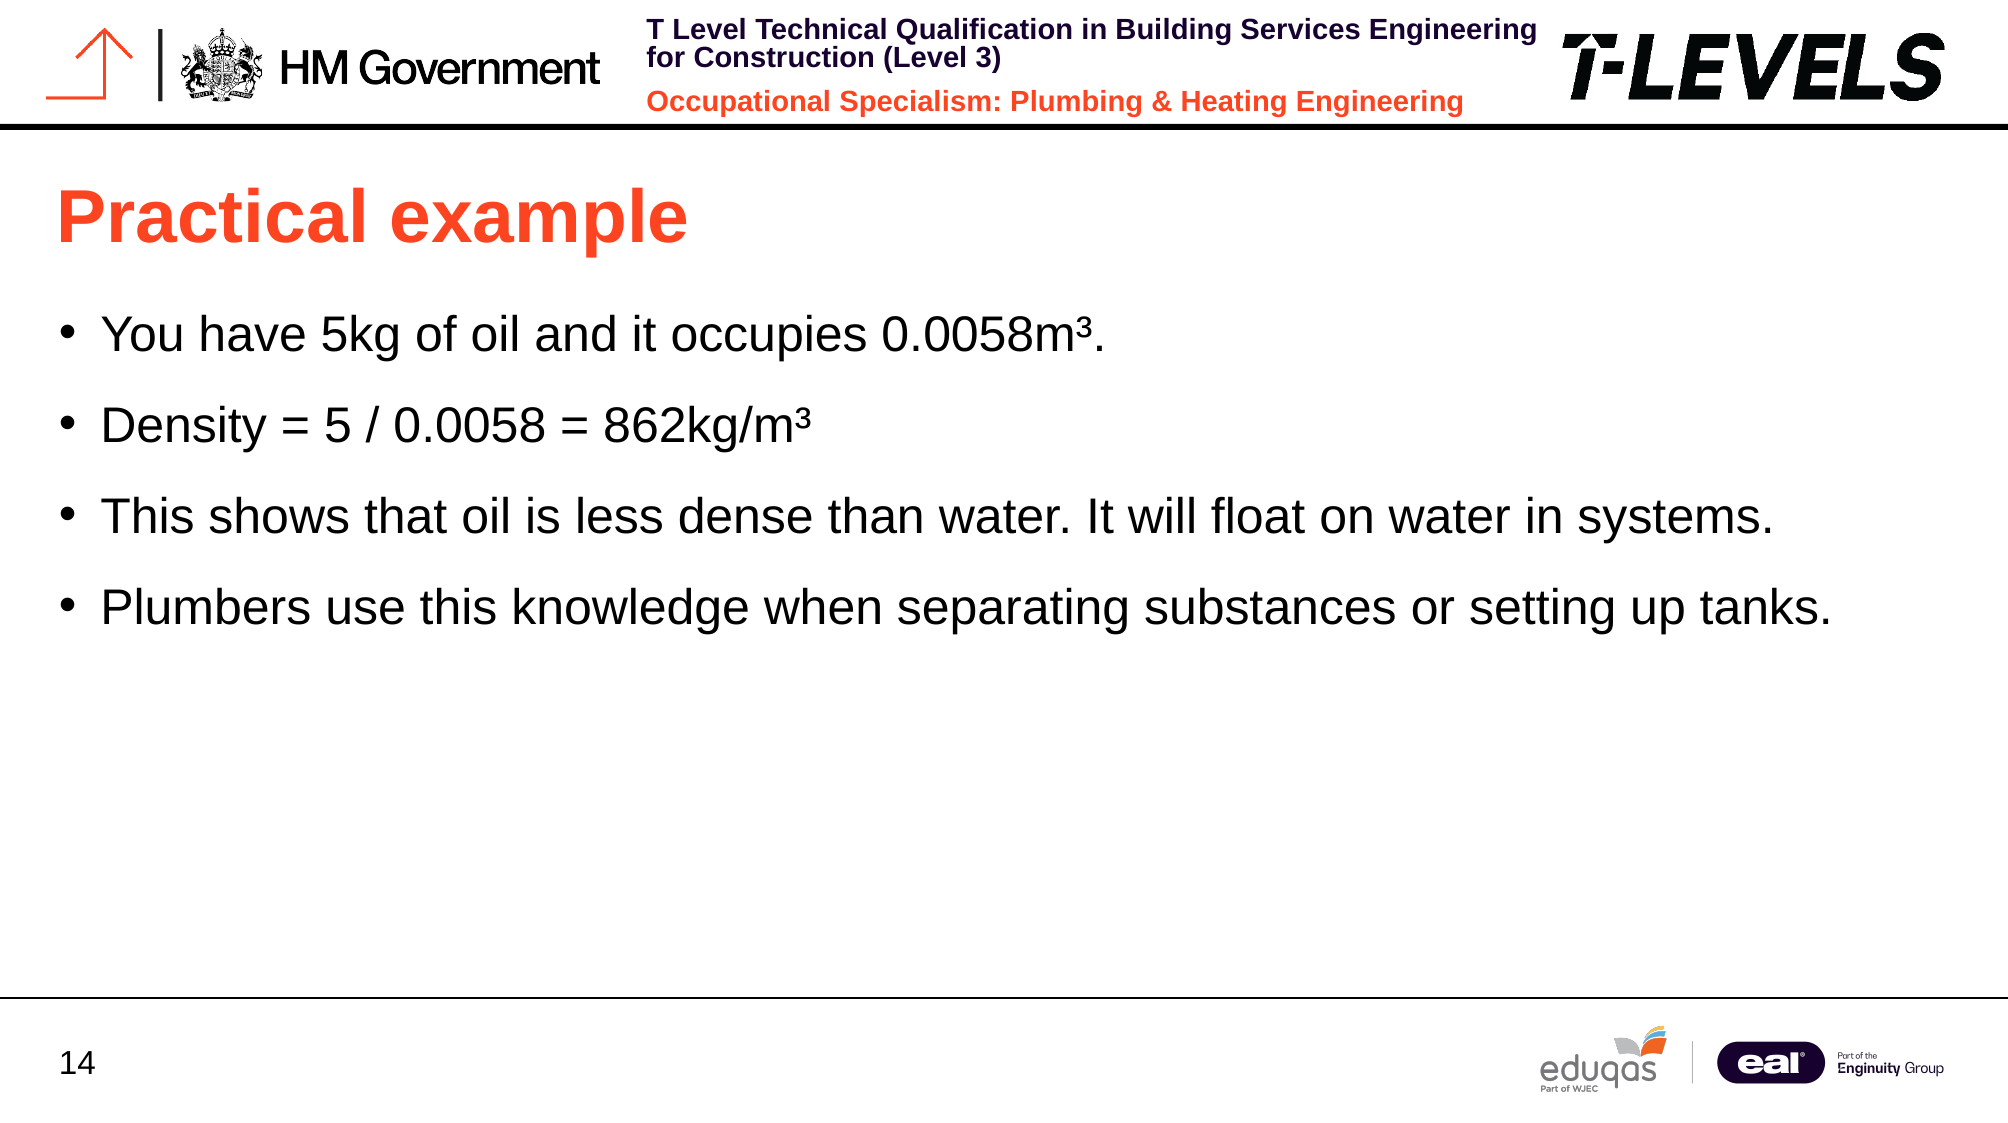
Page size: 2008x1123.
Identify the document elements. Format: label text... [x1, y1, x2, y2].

picture [1535, 1021, 1949, 1097]
picture [158, 28, 600, 102]
list You have 5kg of oil and it occupies 0.0058m³. Density = 5 / 0.0058 = 862kg/m³ This shows that oil is less dense than water. It will float on water in systems. Plumbers use this knowledge when separating substances or setting up tanks. [59, 295, 1949, 975]
picture [41, 27, 139, 100]
title Practical example [41, 111, 1949, 314]
picture [1543, 25, 1964, 108]
